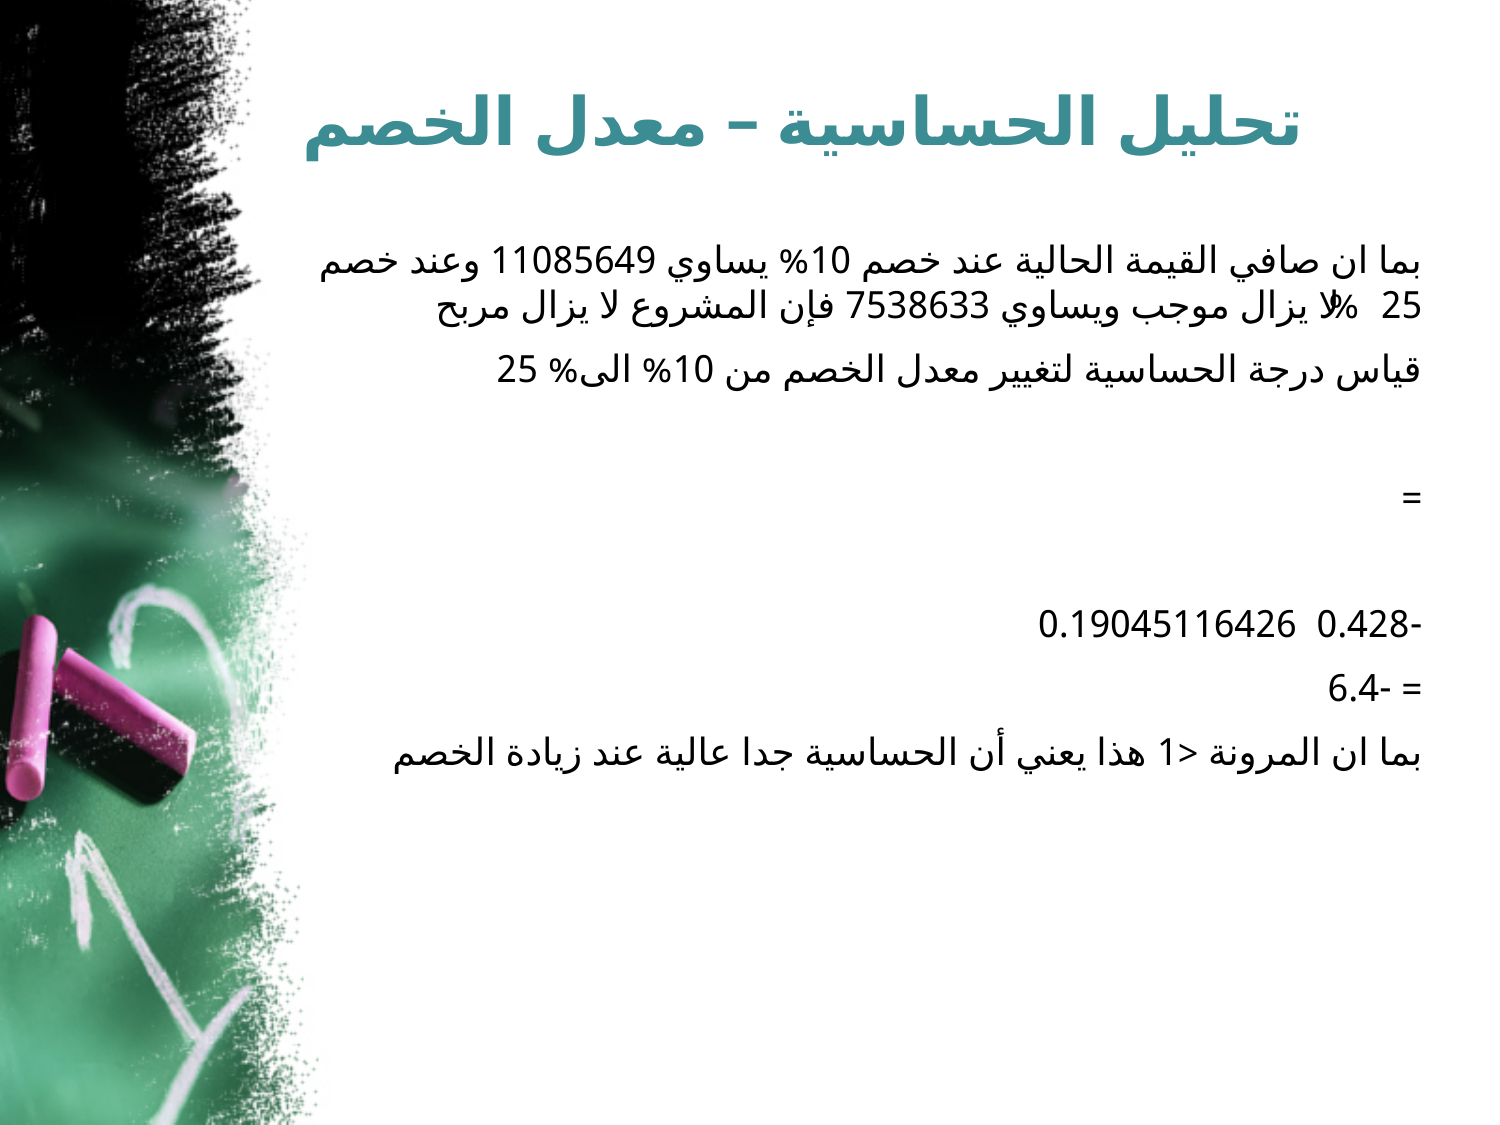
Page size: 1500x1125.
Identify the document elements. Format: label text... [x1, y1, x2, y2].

picture [0, 0, 1500, 1125]
title تحليل الحساسية – معدل الخصم [287, 50, 1438, 188]
